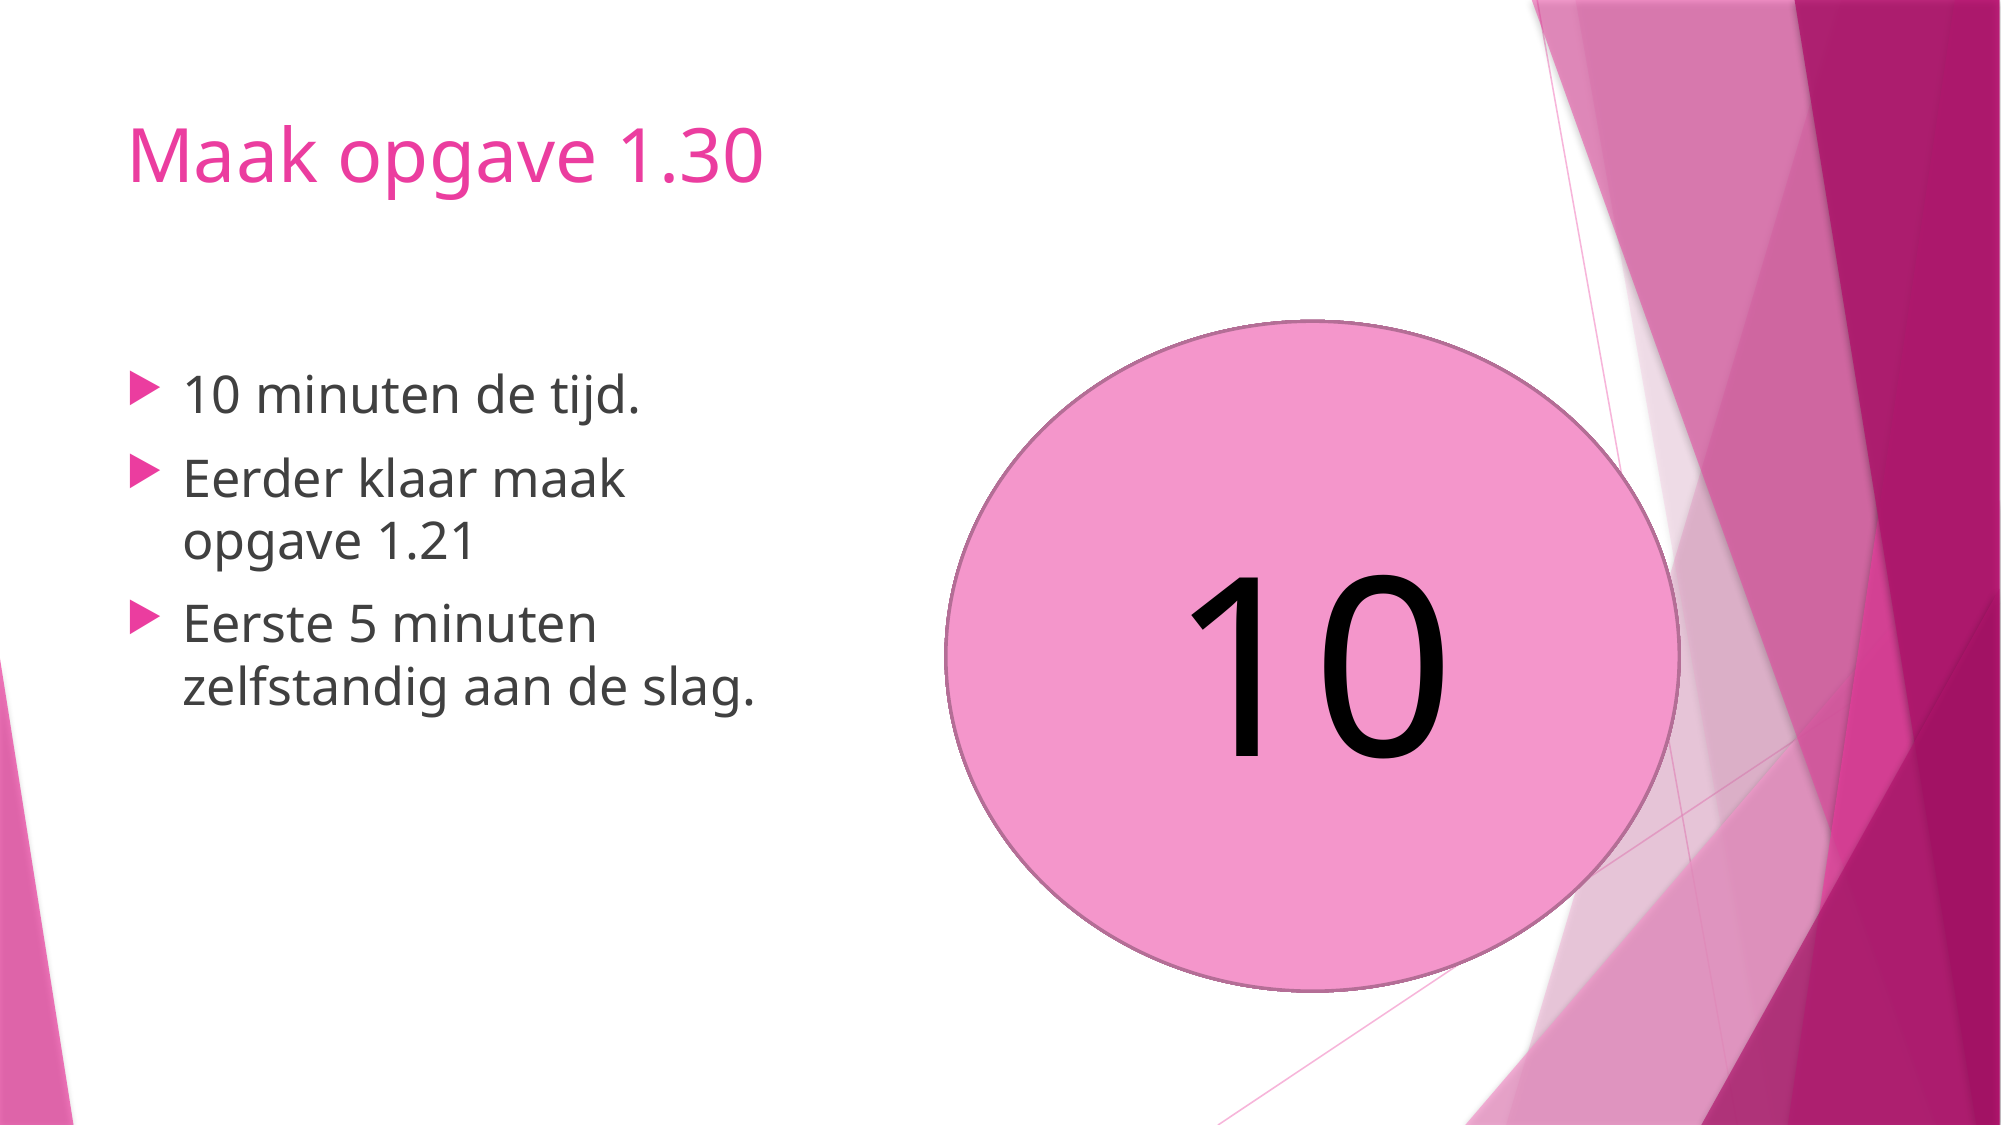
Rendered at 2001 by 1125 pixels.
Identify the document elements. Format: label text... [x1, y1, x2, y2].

title Maak opgave 1.30 [111, 99, 1522, 317]
text_box 10 [944, 319, 1681, 993]
list 10 minuten de tijd. Eerder klaar maak opgave 1.21 Eerste 5 minuten zelfstandig aan de slag. [111, 354, 774, 992]
